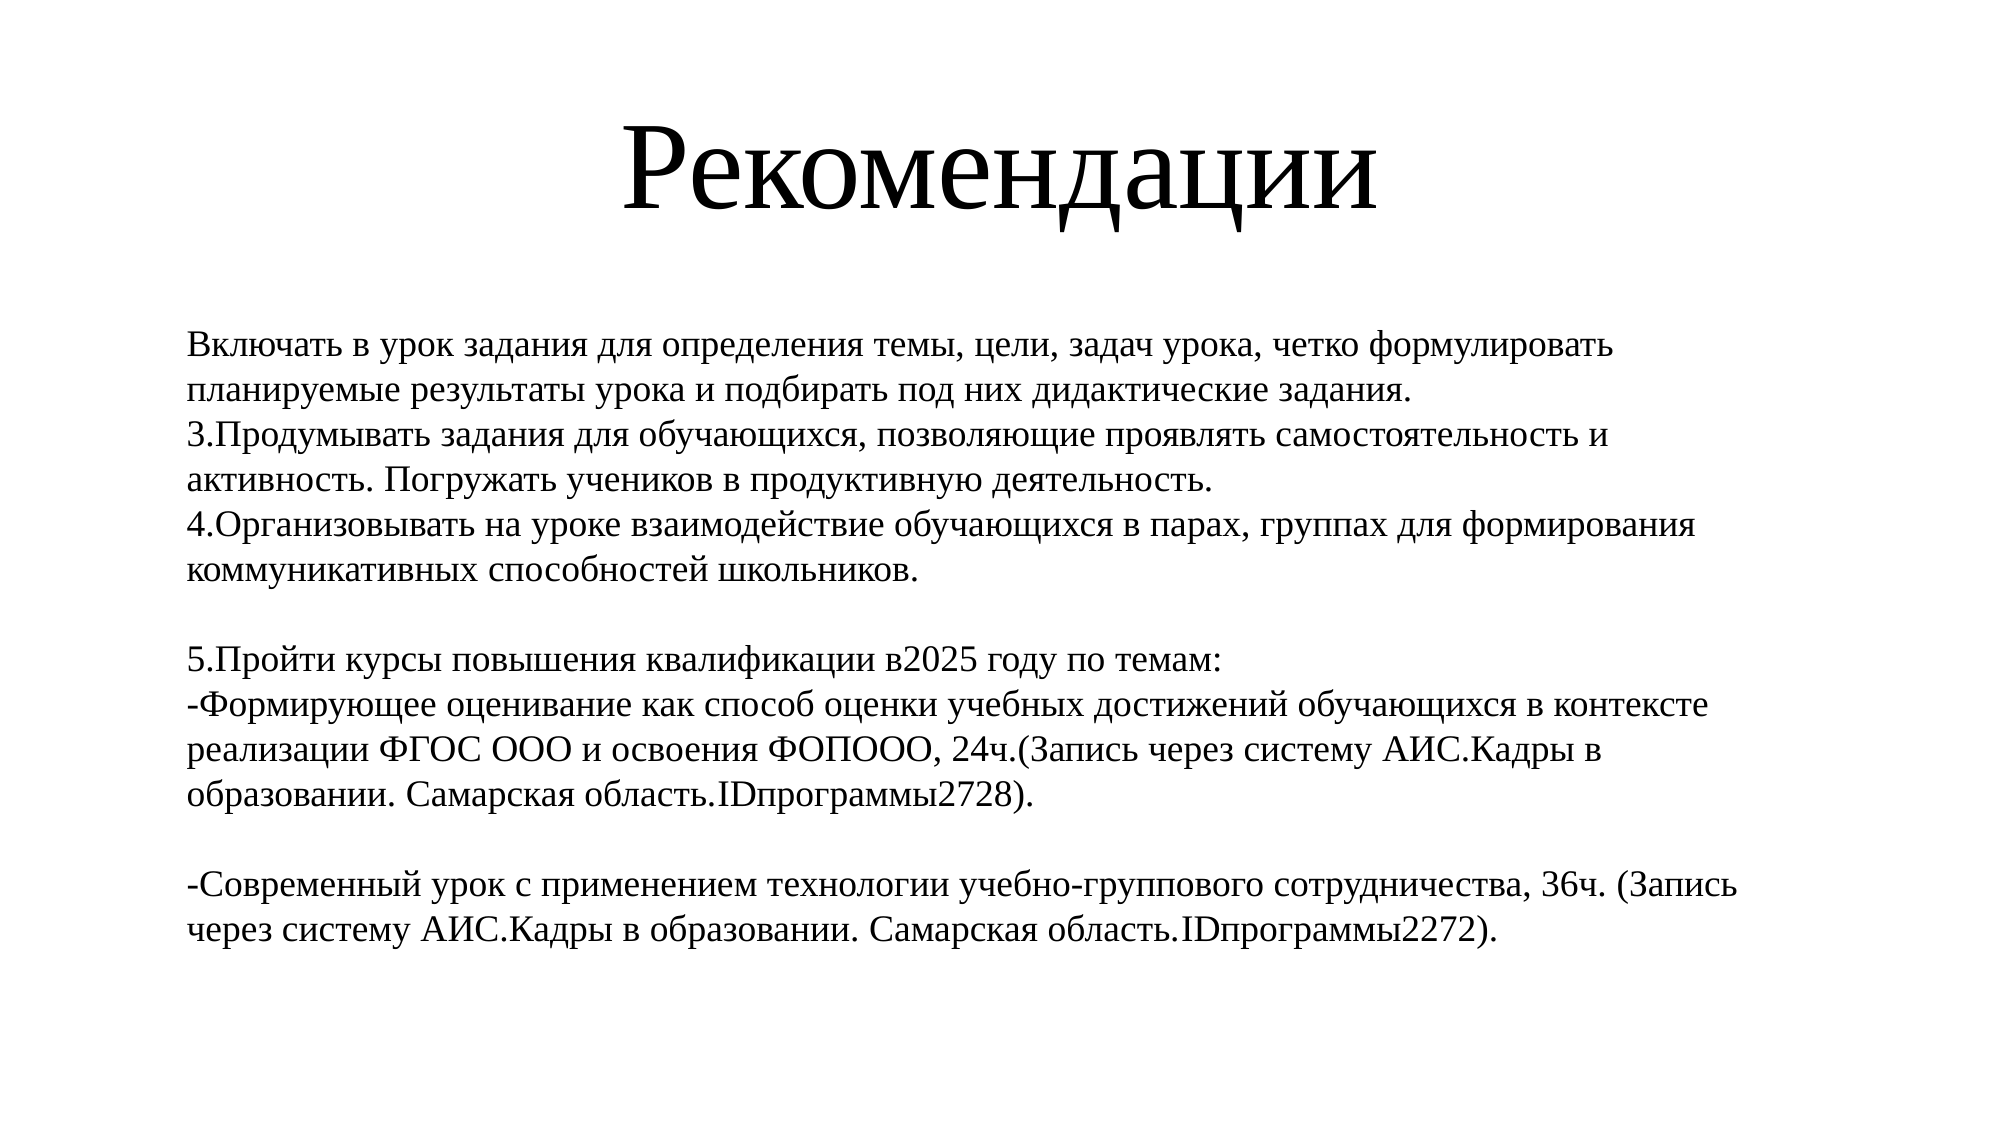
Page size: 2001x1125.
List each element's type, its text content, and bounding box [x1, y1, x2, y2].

text_box Включать в урок задания для определения темы, цели, задач урока, четко формулировать планируемые результаты урока и подбирать под них дидактические задания. 3.Продумывать задания для обучающихся, позволяющие проявлять самостоятельность и активность. Погружать учеников в продуктивную деятельность. 4.Организовывать на уроке взаимодействие обучающихся в парах, группах для формирования коммуникативных способностей школьников. 5.Пройти курсы повышения квалификации в2025 году по темам: -Формирующее оценивание как способ оценки учебных достижений обучающихся в контексте реализации ФГОС ООО и освоения ФОПООО, 24ч.(Запись через систему АИС.Кадры в образовании. Самарская область.IDпрограммы2728). -Современный урок с применением технологии учебно-группового сотрудничества, 36ч. (Запись через систему АИС.Кадры в образовании. Самарская область.IDпрограммы2272). [171, 311, 1795, 957]
title Рекомендации [137, 59, 1863, 278]
